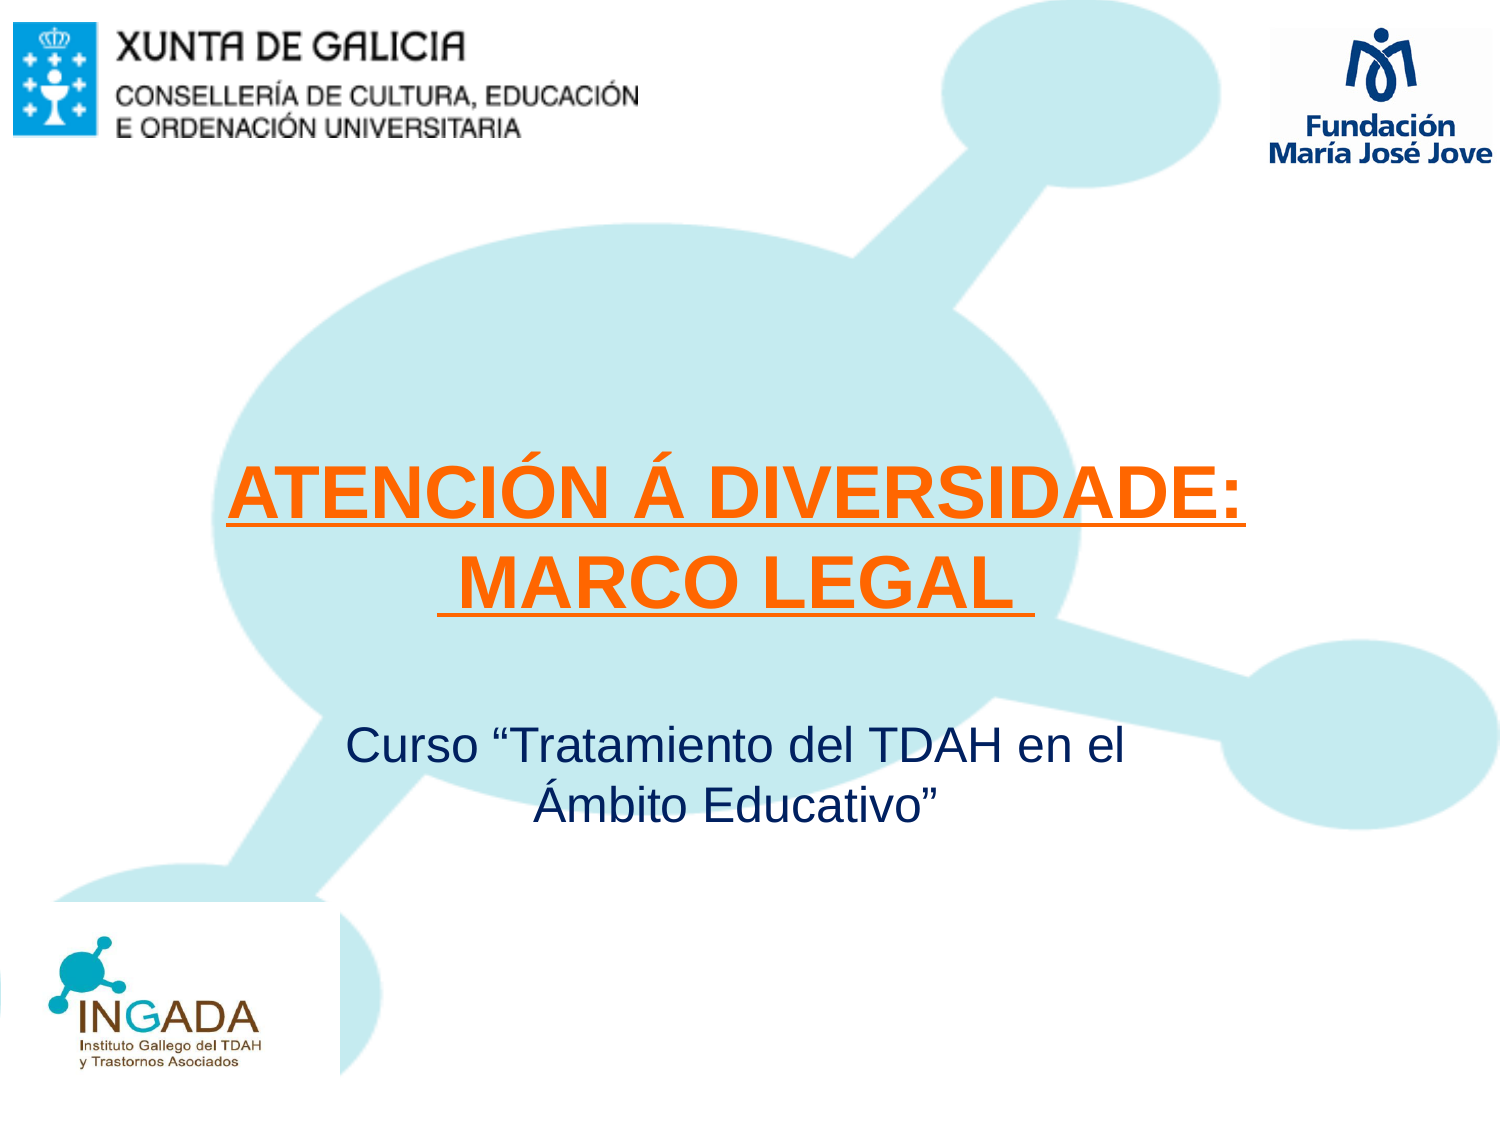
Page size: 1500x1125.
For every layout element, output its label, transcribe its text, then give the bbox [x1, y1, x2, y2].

picture [0, 0, 1500, 1125]
title ATENCIÓN Á DIVERSIDADE: MARCO LEGAL [190, 406, 1282, 632]
subtitle Curso “Tratamiento del TDAH en el Ámbito Educativo” [324, 704, 1148, 872]
